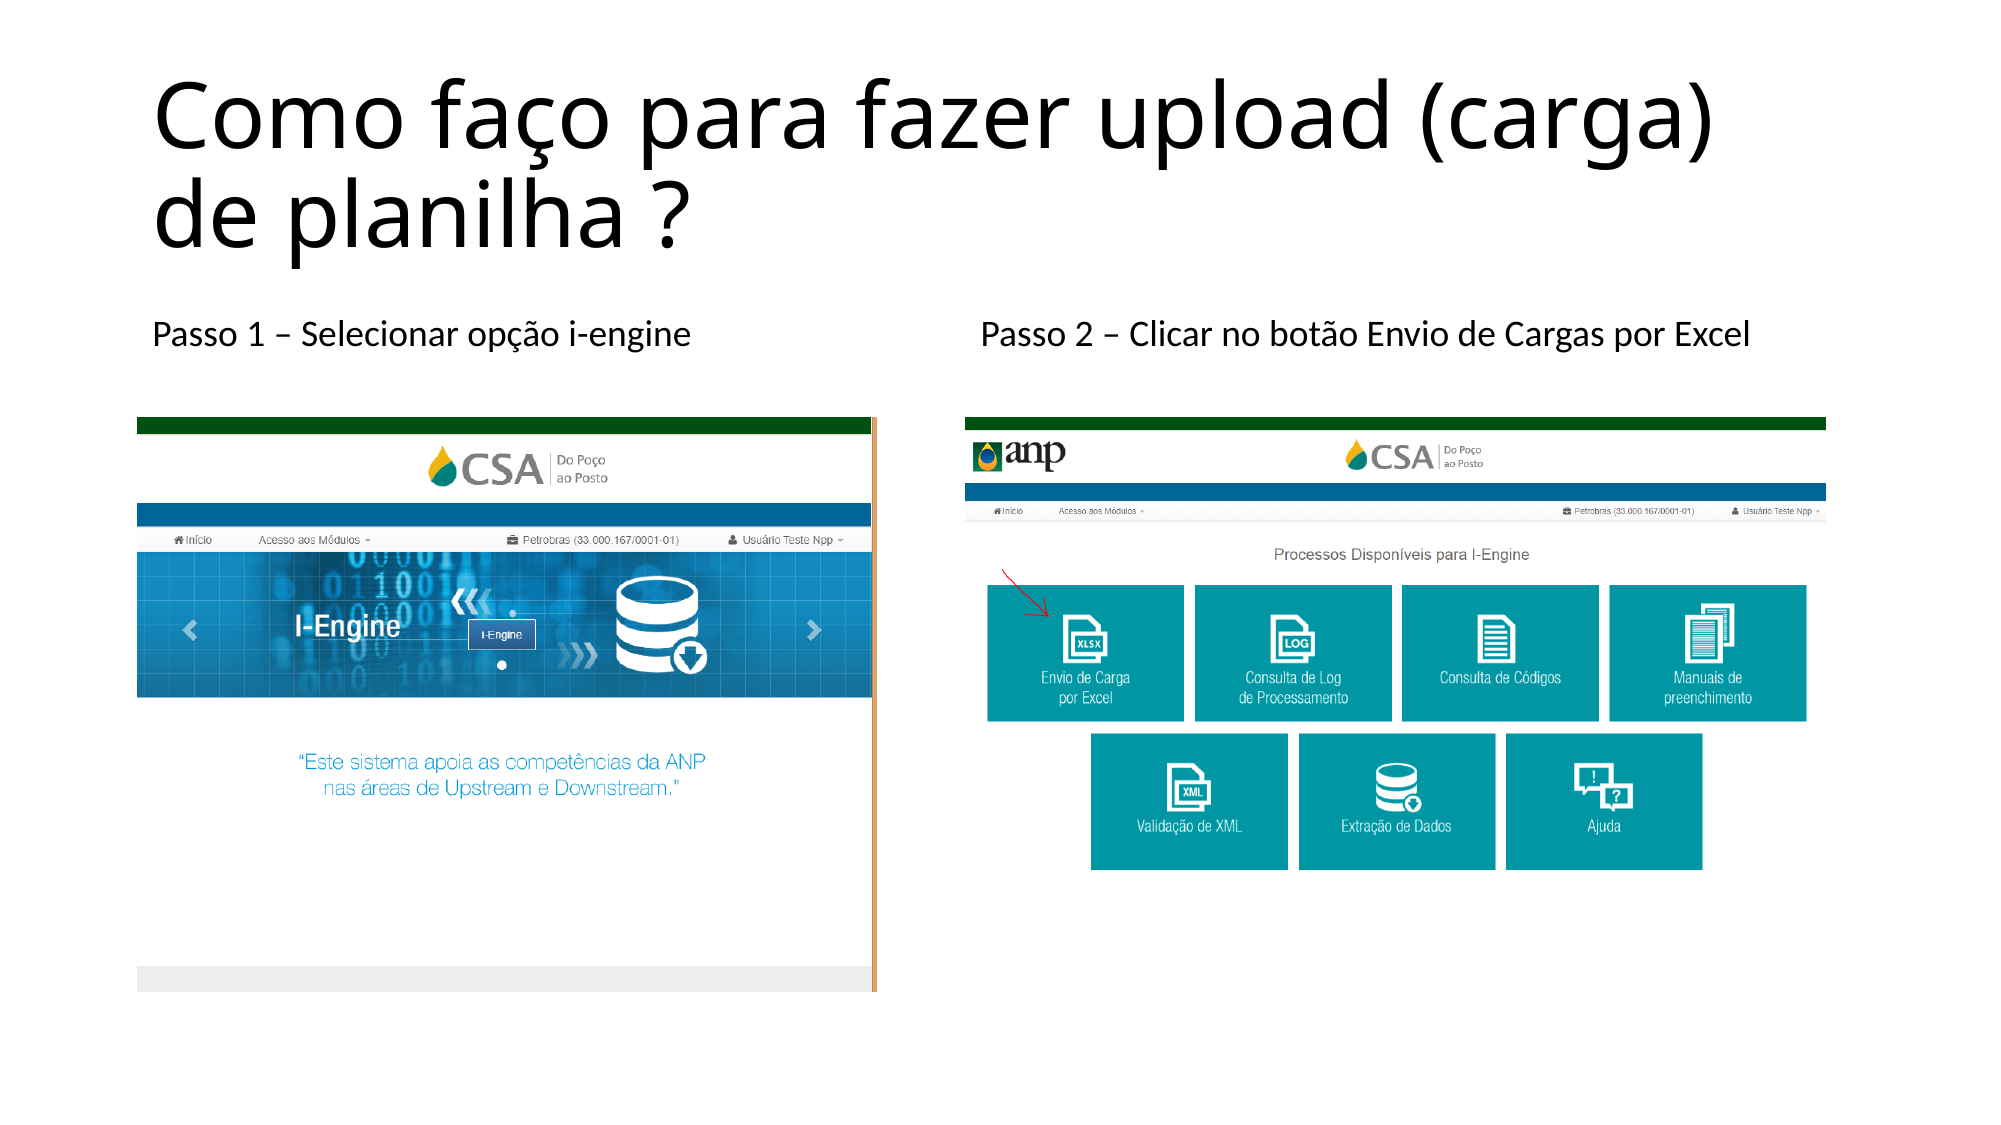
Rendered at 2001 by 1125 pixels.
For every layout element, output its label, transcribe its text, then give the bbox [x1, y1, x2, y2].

text_box Passo 1 – Selecionar opção i-engine [137, 301, 851, 362]
picture [965, 417, 1826, 482]
picture [965, 502, 1826, 894]
title Como faço para fazer upload (carga) de planilha ? [137, 59, 1863, 278]
picture [137, 417, 877, 992]
text_box Passo 2 – Clicar no botão Envio de Cargas por Excel [965, 301, 1813, 362]
